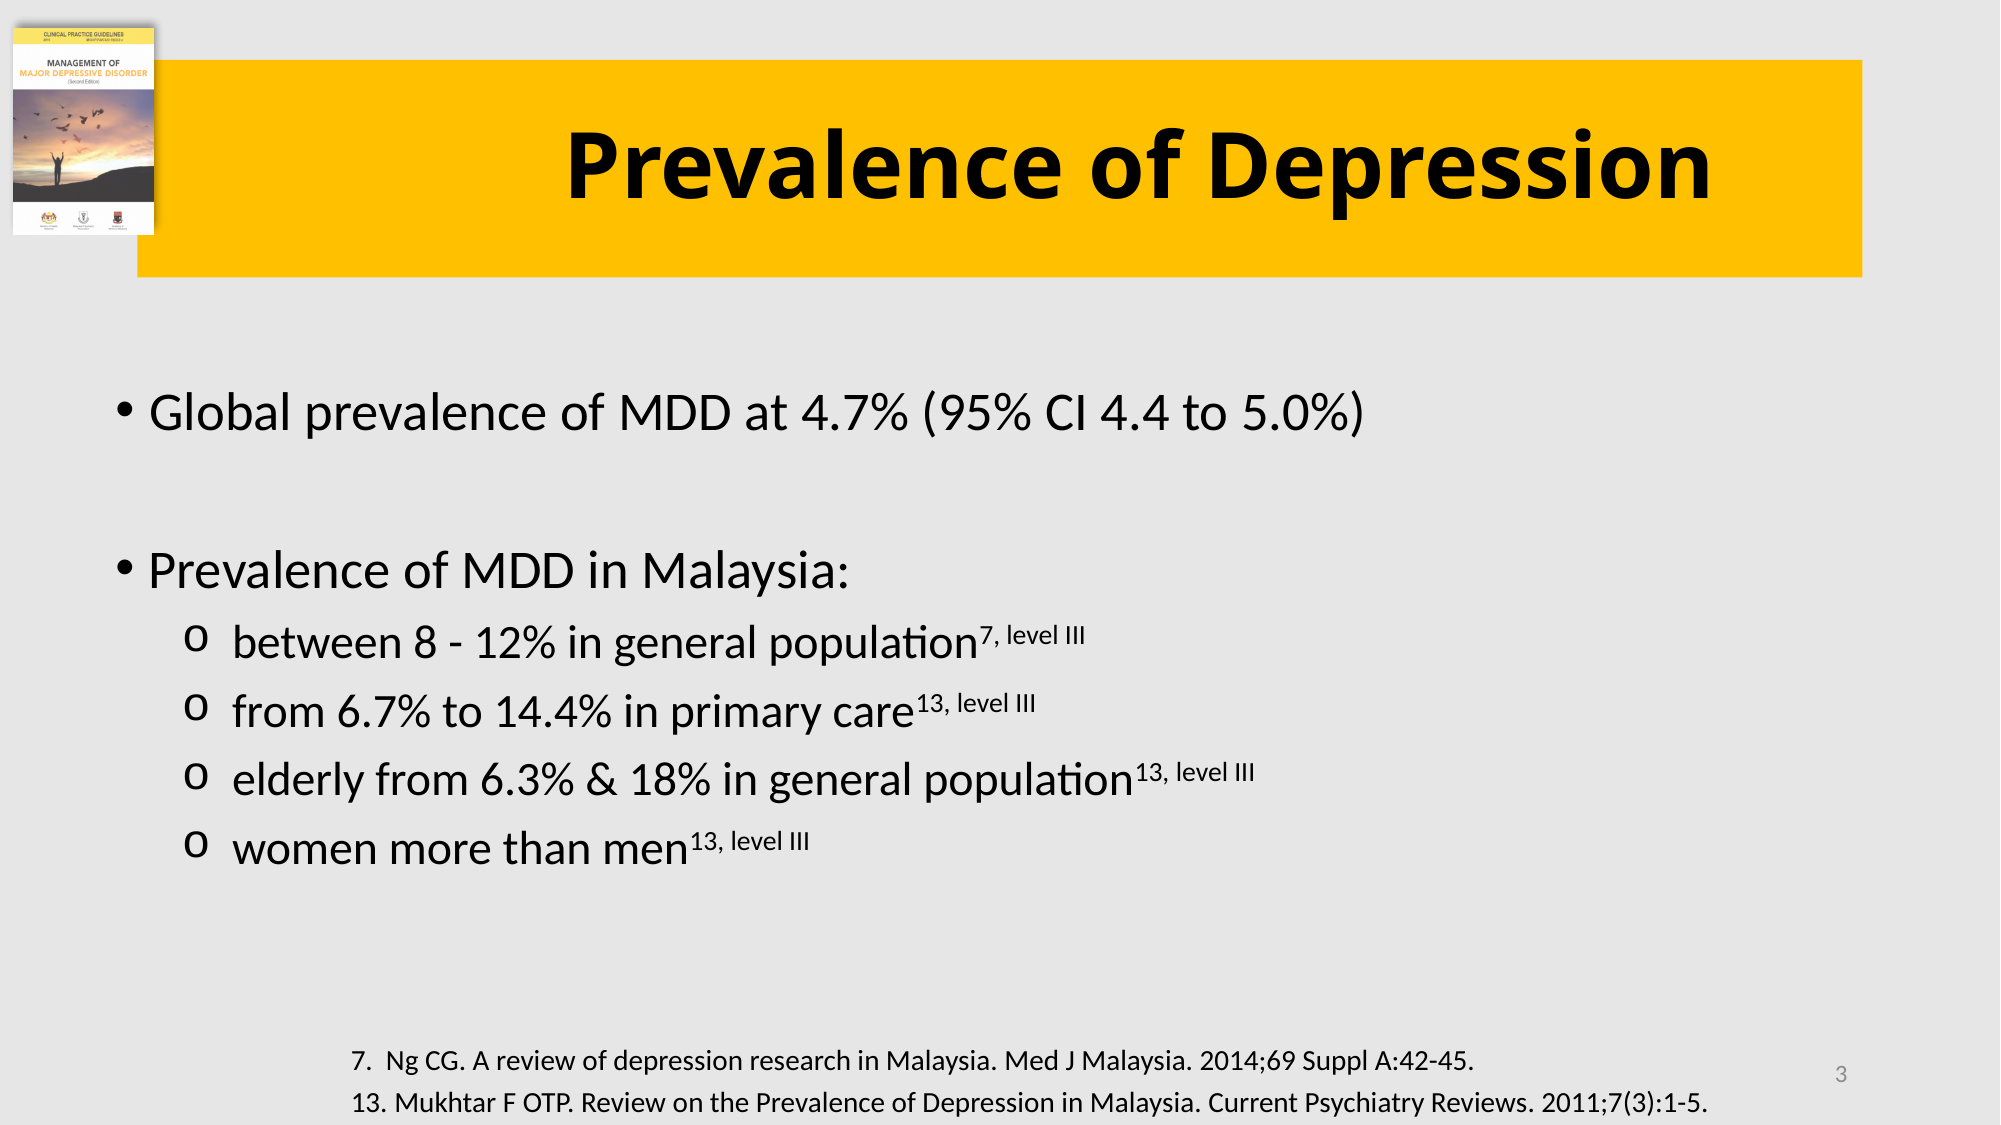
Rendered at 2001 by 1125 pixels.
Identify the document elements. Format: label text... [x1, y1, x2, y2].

title Prevalence of Depression [137, 59, 1863, 278]
slide_number 3 [1412, 1042, 1863, 1103]
picture [13, 28, 154, 235]
text_box 7. Ng CG. A review of depression research in Malaysia. Med J Malaysia. 2014;69 Suppl A:42-45. 13. Mukhtar F OTP. Review on the Prevalence of Depression in Malaysia. Current Psychiatry Reviews. 2011;7(3):1-5. [336, 1027, 1725, 1125]
list Global prevalence of MDD at 4.7% (95% CI 4.4 to 5.0%) Prevalence of MDD in Malaysia: between 8 - 12% in general population7, level III from 6.7% to 14.4% in primary care13, level III elderly from 6.3% & 18% in general population13, level III women more than men13, level III [100, 290, 1892, 1005]
